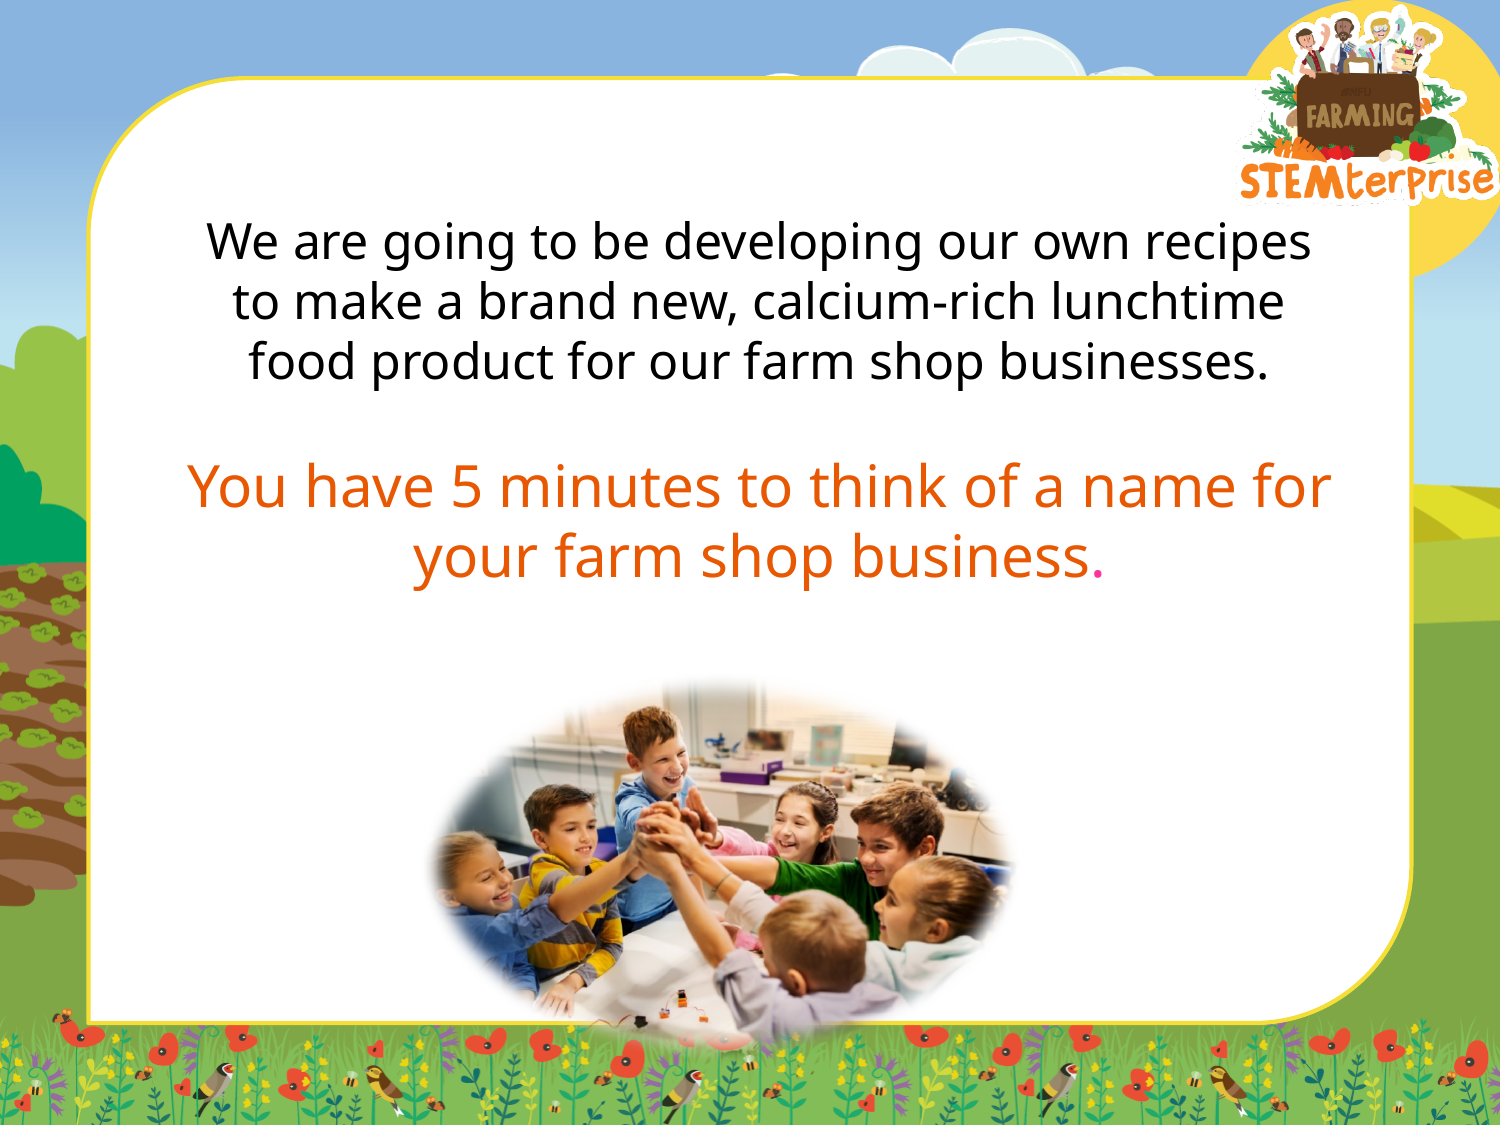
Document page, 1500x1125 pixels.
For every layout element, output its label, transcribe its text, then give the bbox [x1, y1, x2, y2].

text_box [86, 76, 1414, 1026]
text_box We are going to be developing our own recipes to make a brand new, calcium-rich lunchtime food product for our farm shop businesses. You have 5 minutes to think of a name for your farm shop business. [163, 201, 1357, 597]
picture [0, 0, 1500, 1125]
